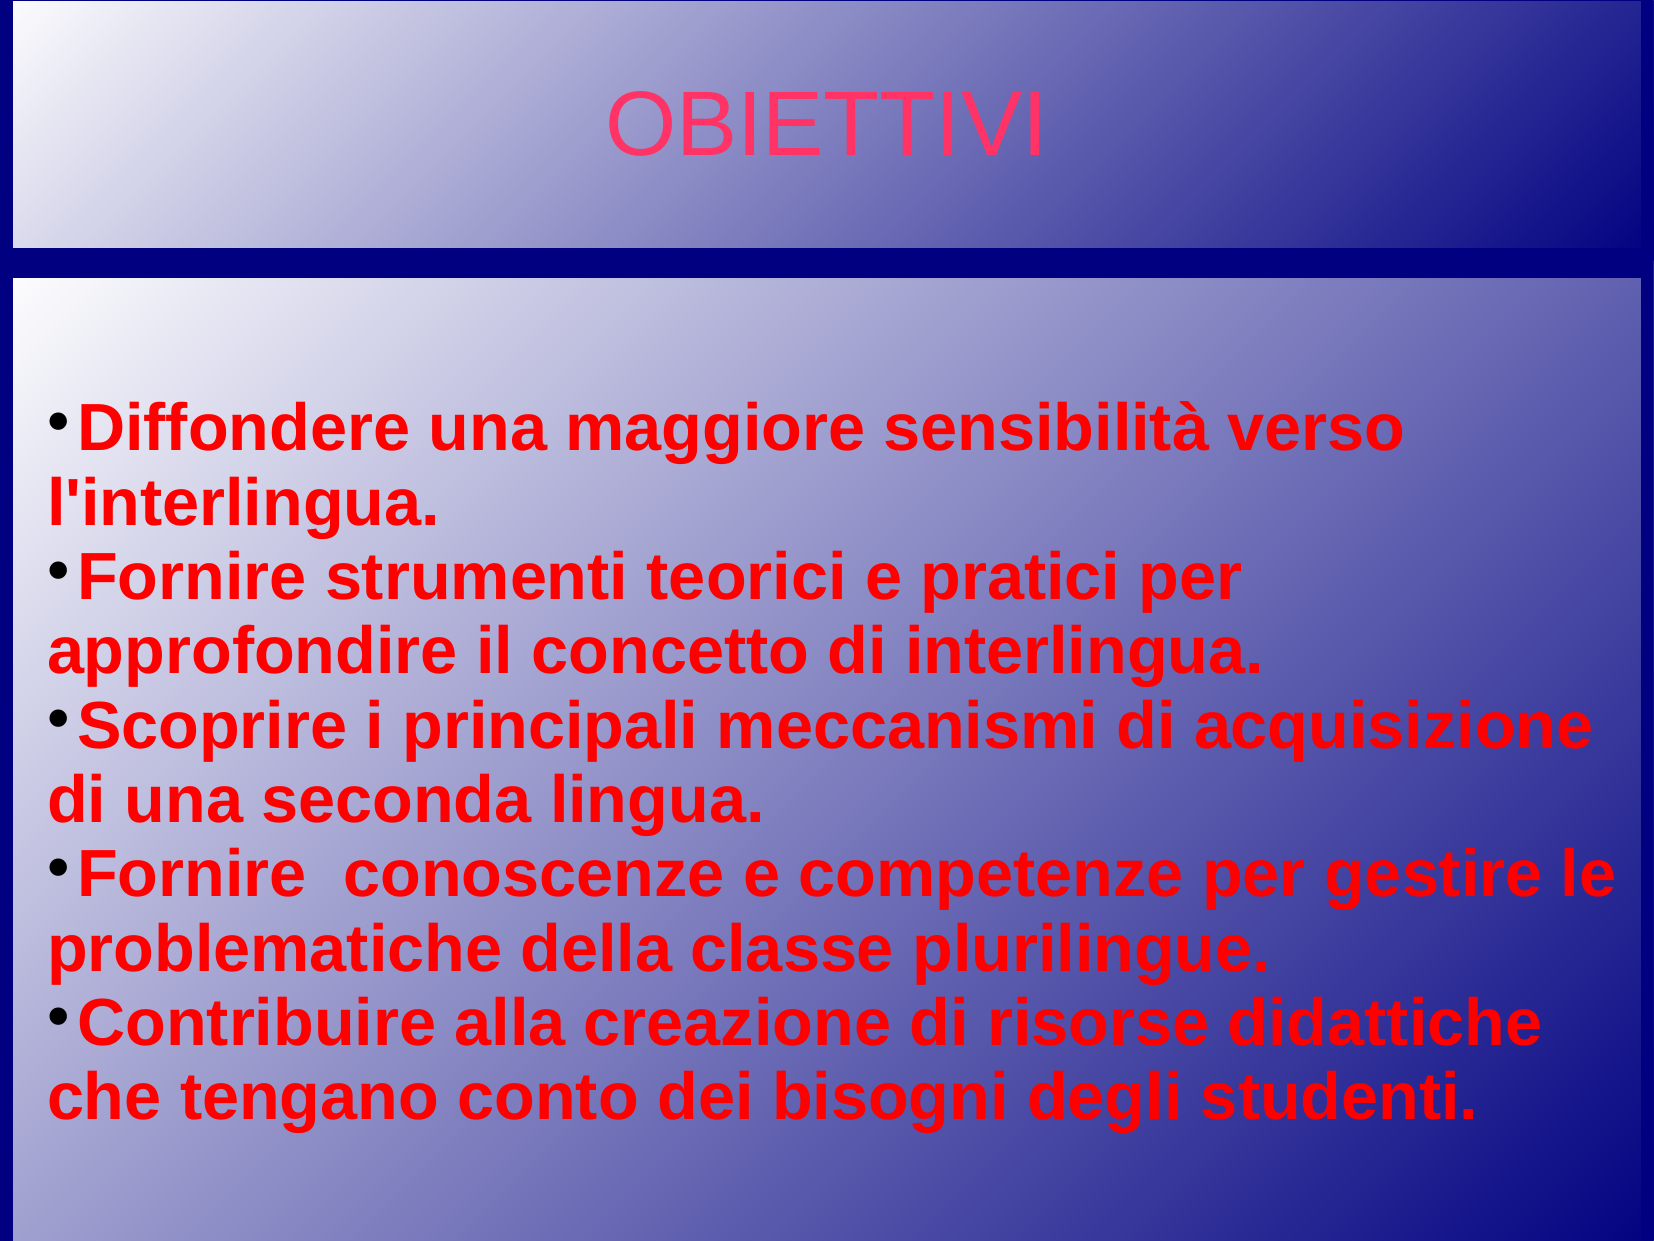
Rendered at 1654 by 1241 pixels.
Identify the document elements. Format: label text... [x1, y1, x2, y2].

title OBIETTIVI [0, 0, 1654, 262]
subtitle Diffondere una maggiore sensibilità verso l'interlingua. Fornire strumenti teorici e pratici per approfondire il concetto di interlingua. Scoprire i principali meccanismi di acquisizione di una seconda lingua. Fornire conoscenze e competenze per gestire le problematiche della classe plurilingue. Contribuire alla creazione di risorse didattiche che tengano conto dei bisogni degli studenti. [0, 265, 1654, 1241]
